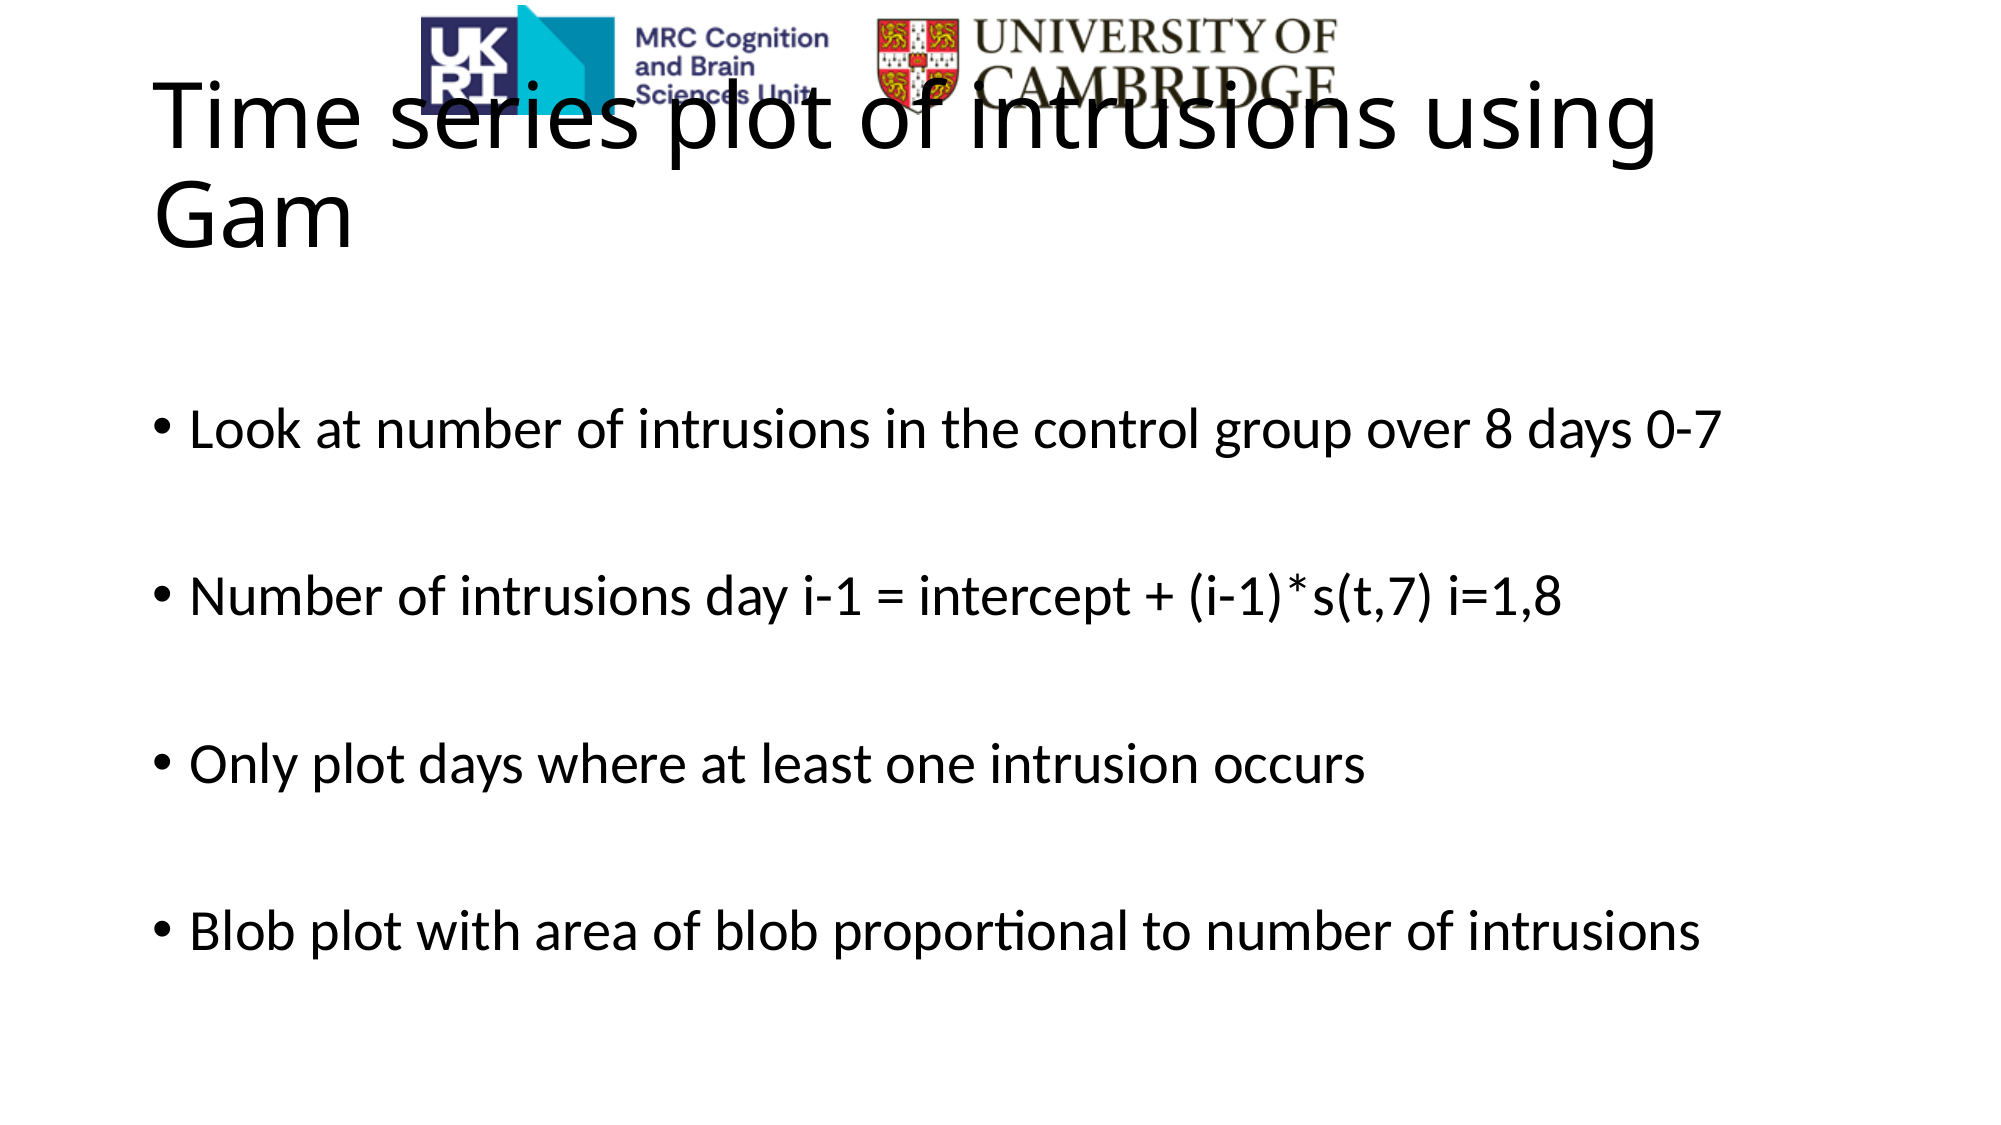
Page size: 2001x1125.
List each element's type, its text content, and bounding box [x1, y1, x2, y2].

list Look at number of intrusions in the control group over 8 days 0-7 Number of intrusions day i-1 = intercept + (i-1)*s(t,7) i=1,8 Only plot days where at least one intrusion occurs Blob plot with area of blob proportional to number of intrusions [137, 299, 1863, 1014]
picture [421, 5, 1338, 59]
title Time series plot of intrusions using Gam [137, 59, 1863, 278]
